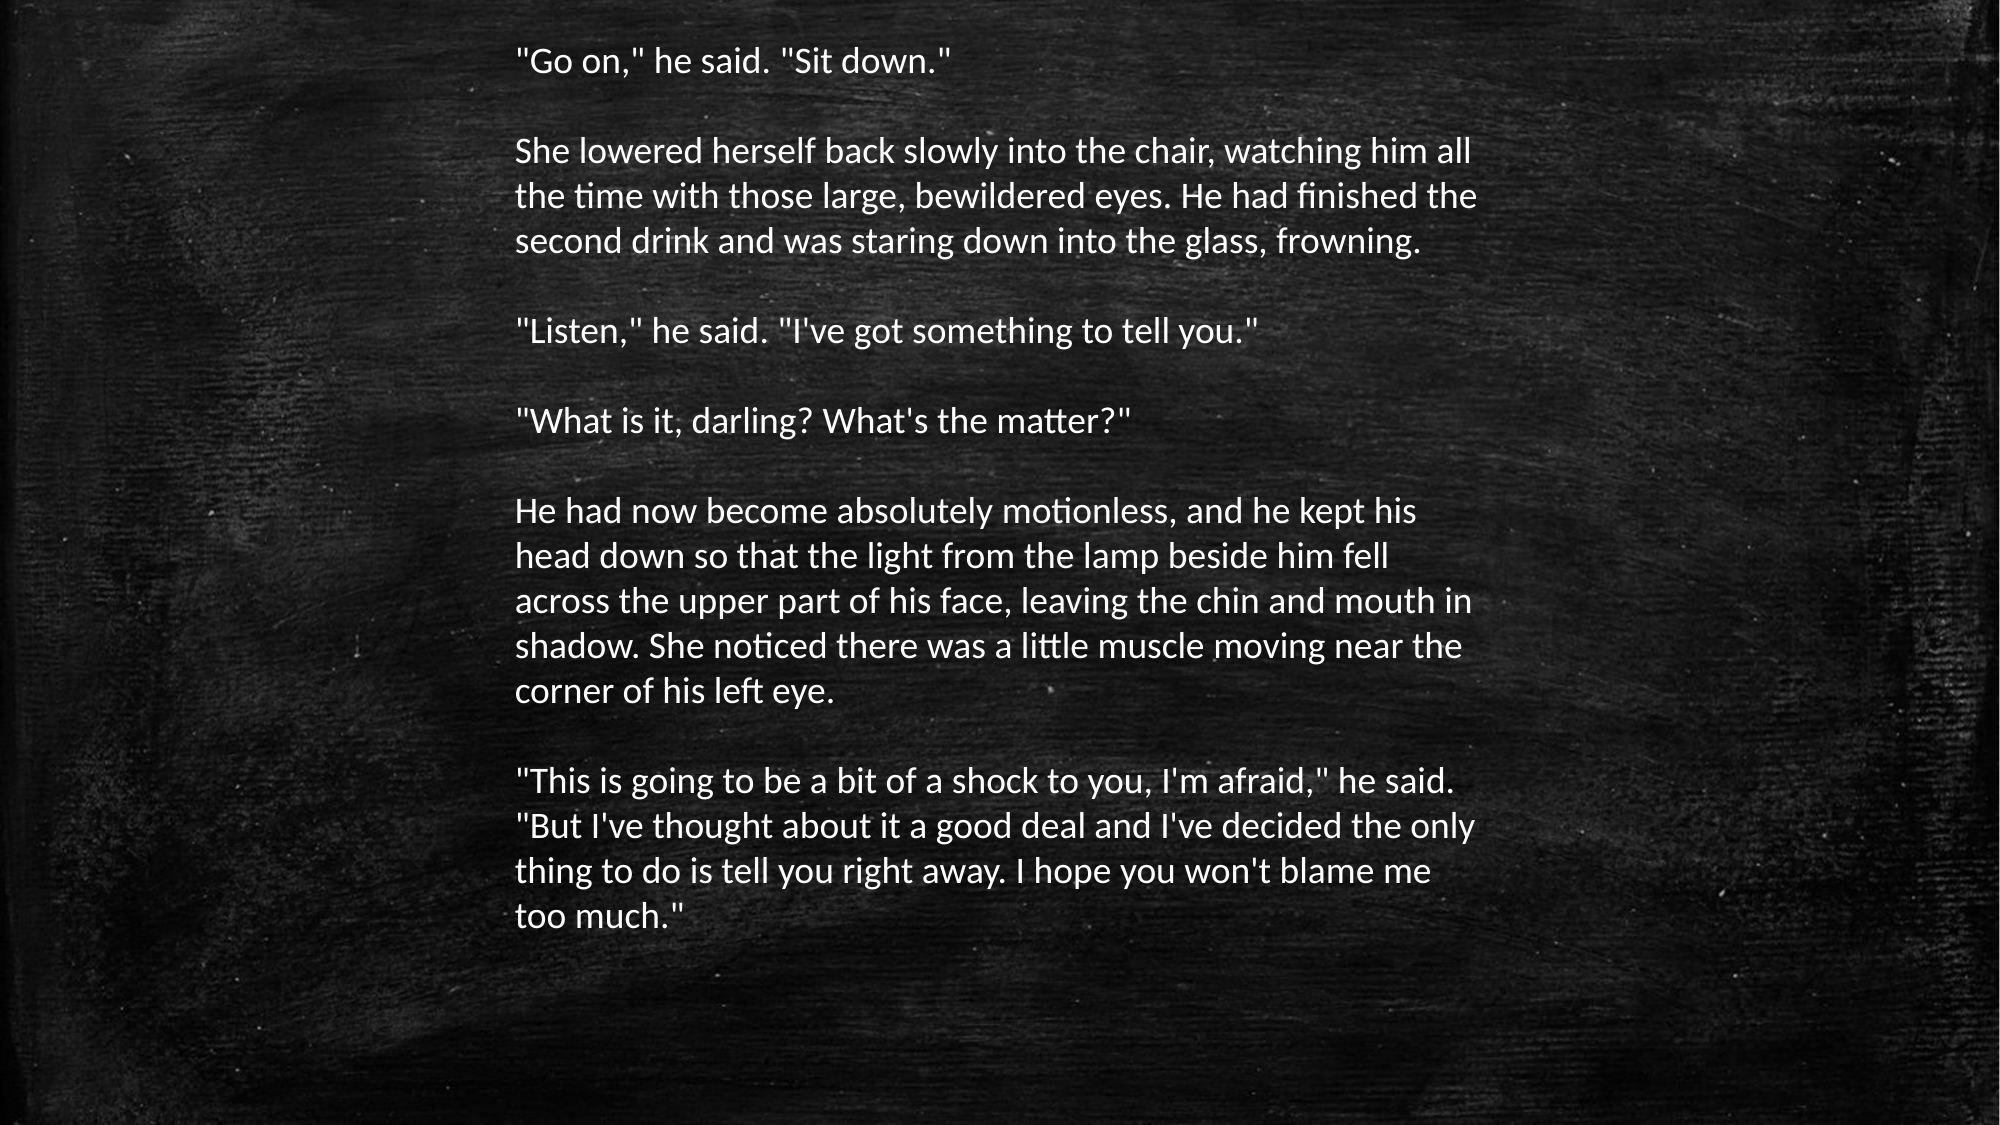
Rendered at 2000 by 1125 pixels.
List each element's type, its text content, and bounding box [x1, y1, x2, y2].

picture [0, 0, 2000, 1125]
text_box "Go on," he said. "Sit down." She lowered herself back slowly into the chair, watching him all the time with those large, bewildered eyes. He had finished the second drink and was staring down into the glass, frowning. "Listen," he said. "I've got something to tell you." "What is it, darling? What's the matter?" He had now become absolutely motionless, and he kept his head down so that the light from the lamp beside him fell across the upper part of his face, leaving the chin and mouth in shadow. She noticed there was a little muscle moving near the corner of his left eye. "This is going to be a bit of a shock to you, I'm afraid," he said. "But I've thought about it a good deal and I've decided the only thing to do is tell you right away. I hope you won't blame me too much." [500, 0, 1500, 1034]
